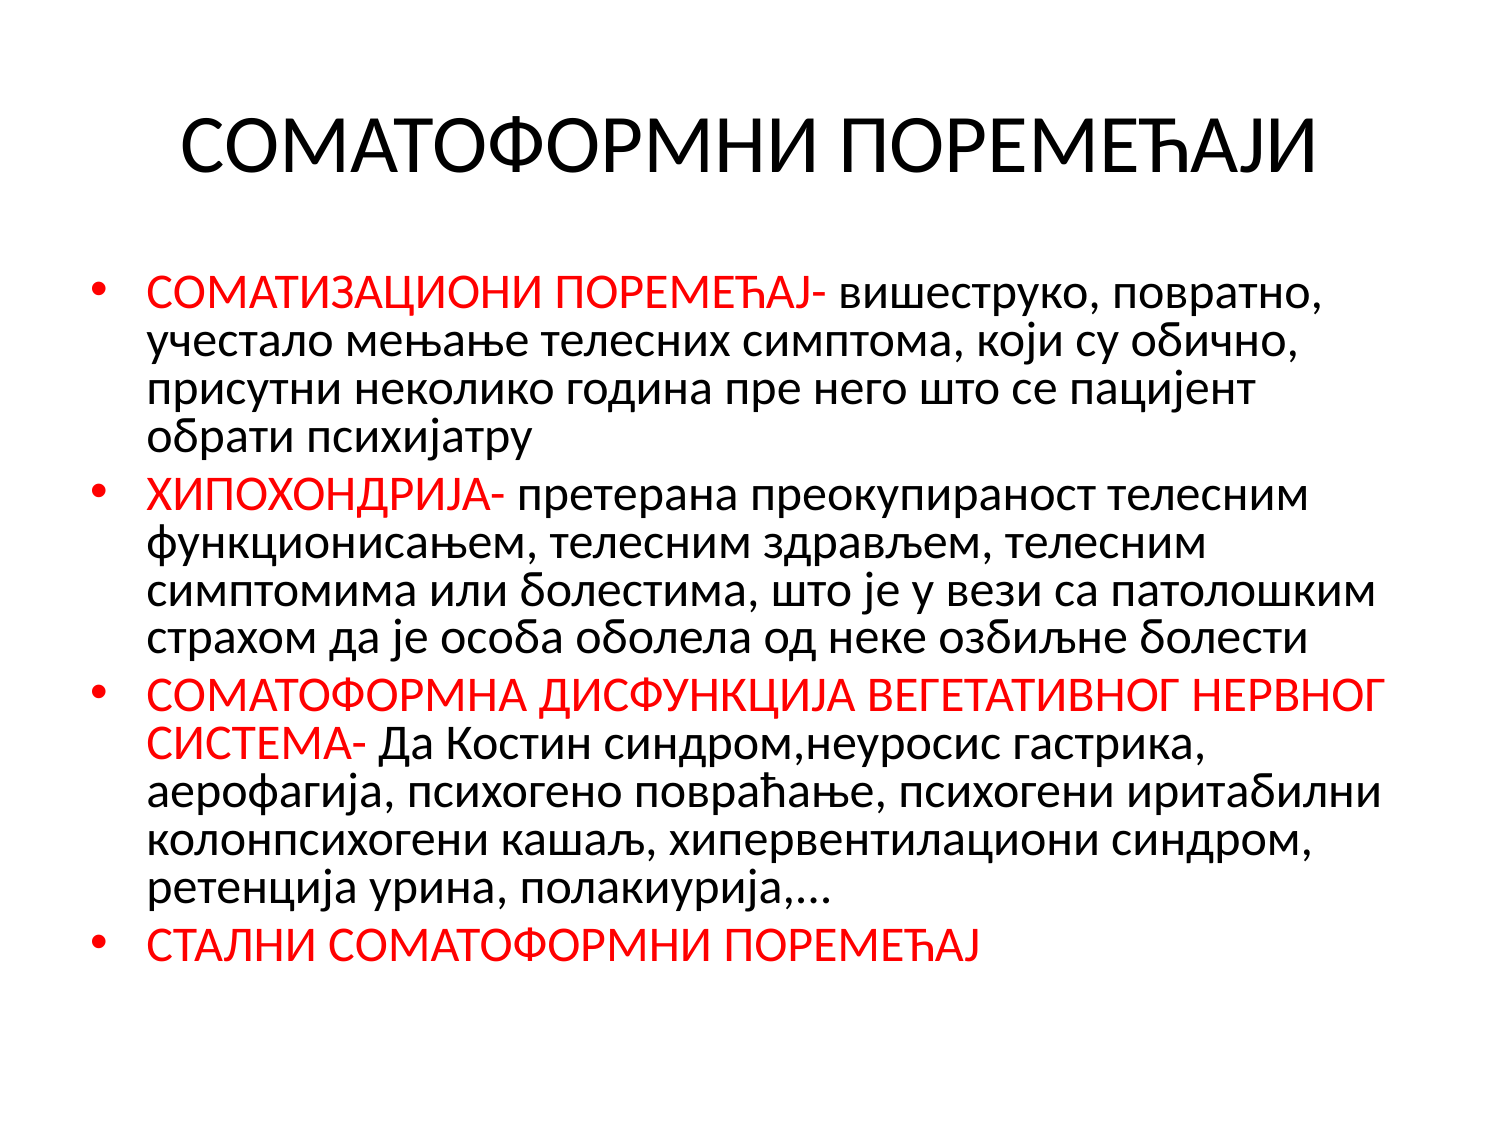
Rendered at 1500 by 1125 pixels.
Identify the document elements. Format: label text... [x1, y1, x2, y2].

list СОМАТИЗАЦИОНИ ПОРЕМЕЋАЈ- вишеструко, повратно, учестало мењање телесних симптома, који су обично, присутни неколико година пре него што се пацијент обрати психијатру ХИПОХОНДРИЈА- претерана преокупираност телесним функционисањем, телесним здрављем, телесним симптомима или болестима, што је у вези са патолошким страхом да је особа оболела од неке озбиљне болести СОМАТОФОРМНА ДИСФУНКЦИЈА ВЕГЕТАТИВНОГ НЕРВНОГ СИСТЕМА- Да Костин синдром,неуросис гастрика, аерофагија, психогено повраћање, психогени иритабилни колонпсихогени кашаљ, хипервентилациони синдром, ретенција урина, полакиурија,... СТАЛНИ СОМАТОФОРМНИ ПОРЕМЕЋАЈ [75, 262, 1425, 1100]
title СОМАТОФОРМНИ ПОРЕМЕЋАЈИ [75, 45, 1425, 233]
